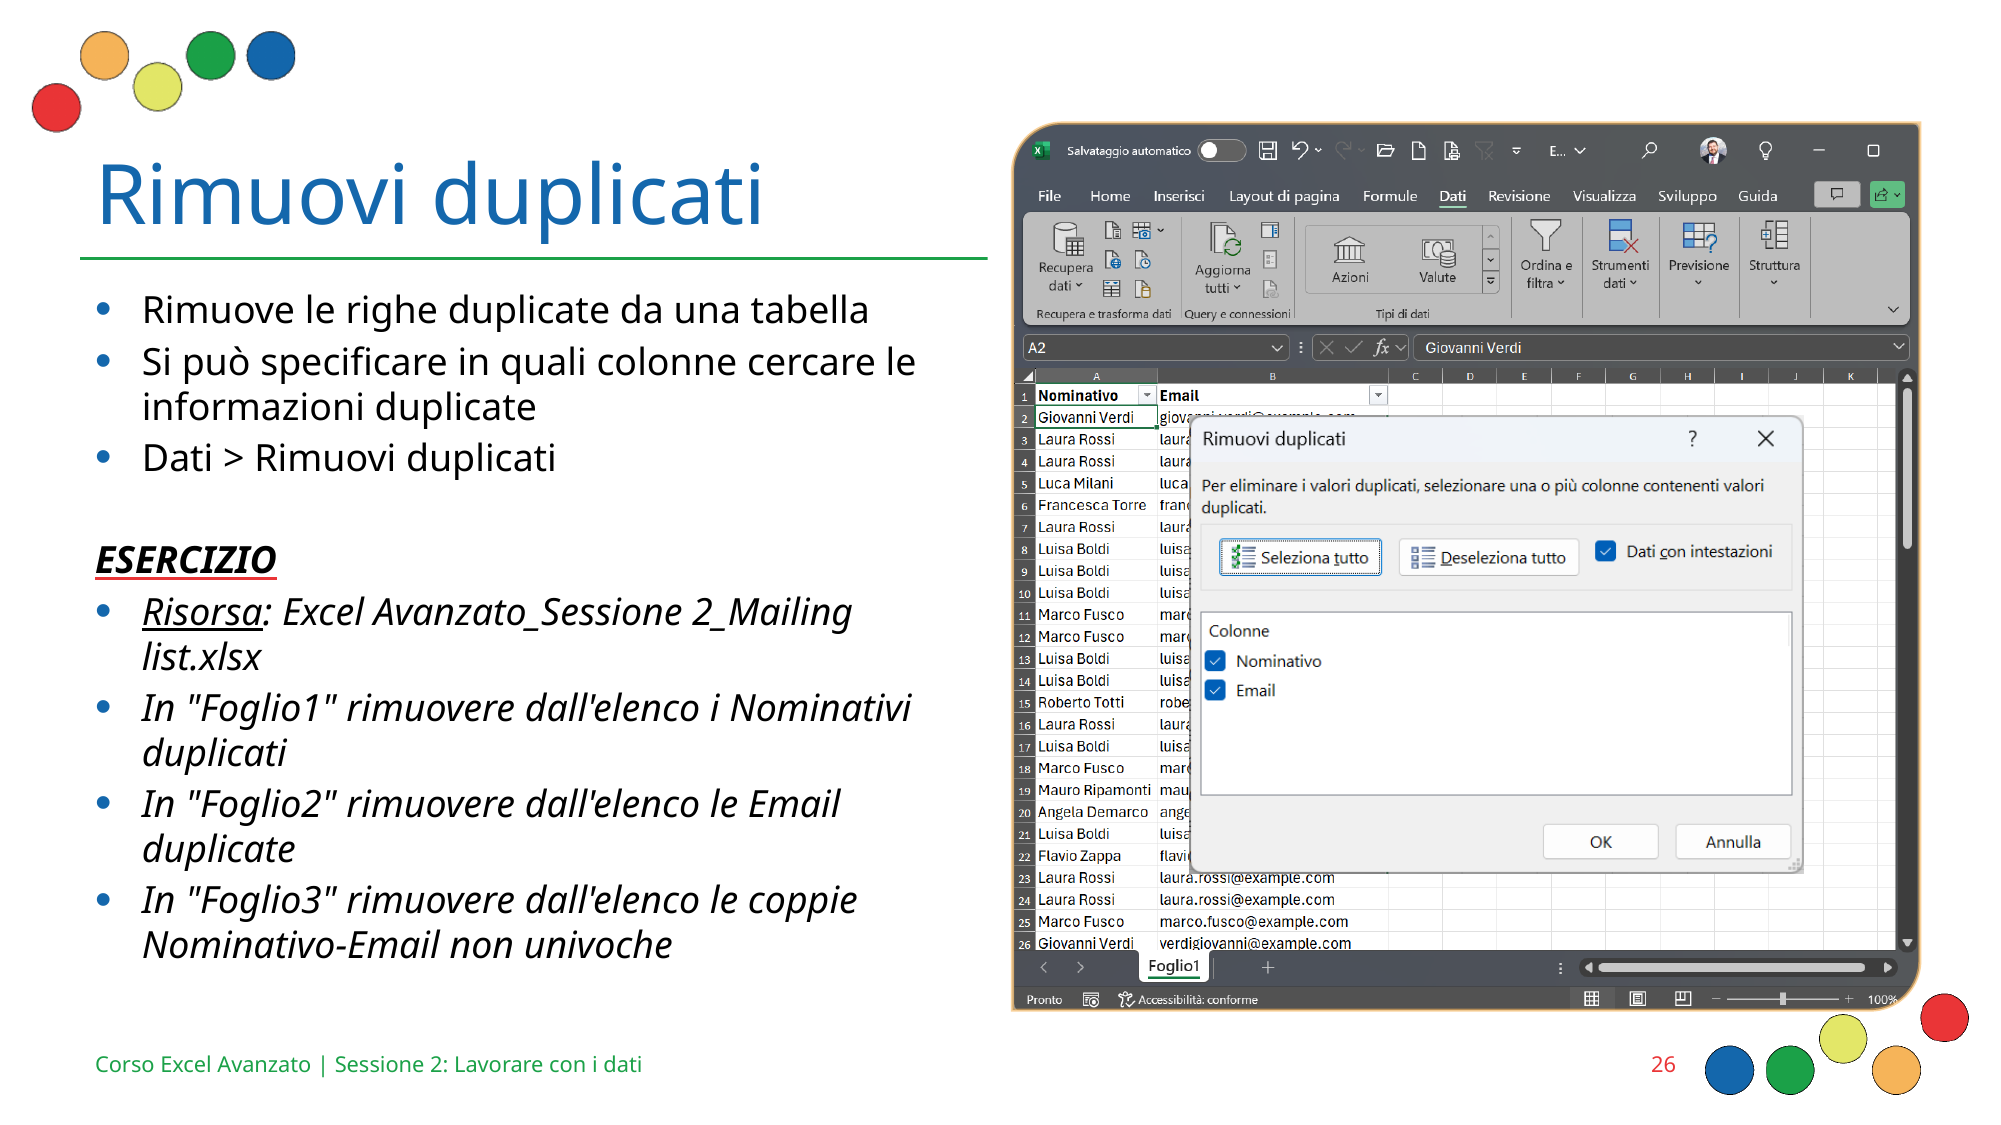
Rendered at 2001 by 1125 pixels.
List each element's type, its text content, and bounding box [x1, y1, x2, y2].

title Rimuovi duplicati [80, 123, 988, 259]
slide_number 26 [1583, 1035, 1692, 1096]
footer Corso Excel Avanzato | Sessione 2: Lavorare con i dati [80, 1035, 1571, 1096]
picture [29, 30, 295, 135]
list Rimuove le righe duplicate da una tabella Si può specificare in quali colonne cercare le informazioni duplicate Dati > Rimuovi duplicati ESERCIZIO Risorsa: Excel Avanzato_Sessione 2_Mailing list.xlsx In "Foglio1" rimuovere dall'elenco i Nominativi duplicati In "Foglio2" rimuovere dall'elenco le Email duplicate In "Foglio3" rimuovere dall'elenco le coppie Nominativo-Email non univoche [80, 278, 988, 1011]
picture [1012, 122, 1971, 1096]
